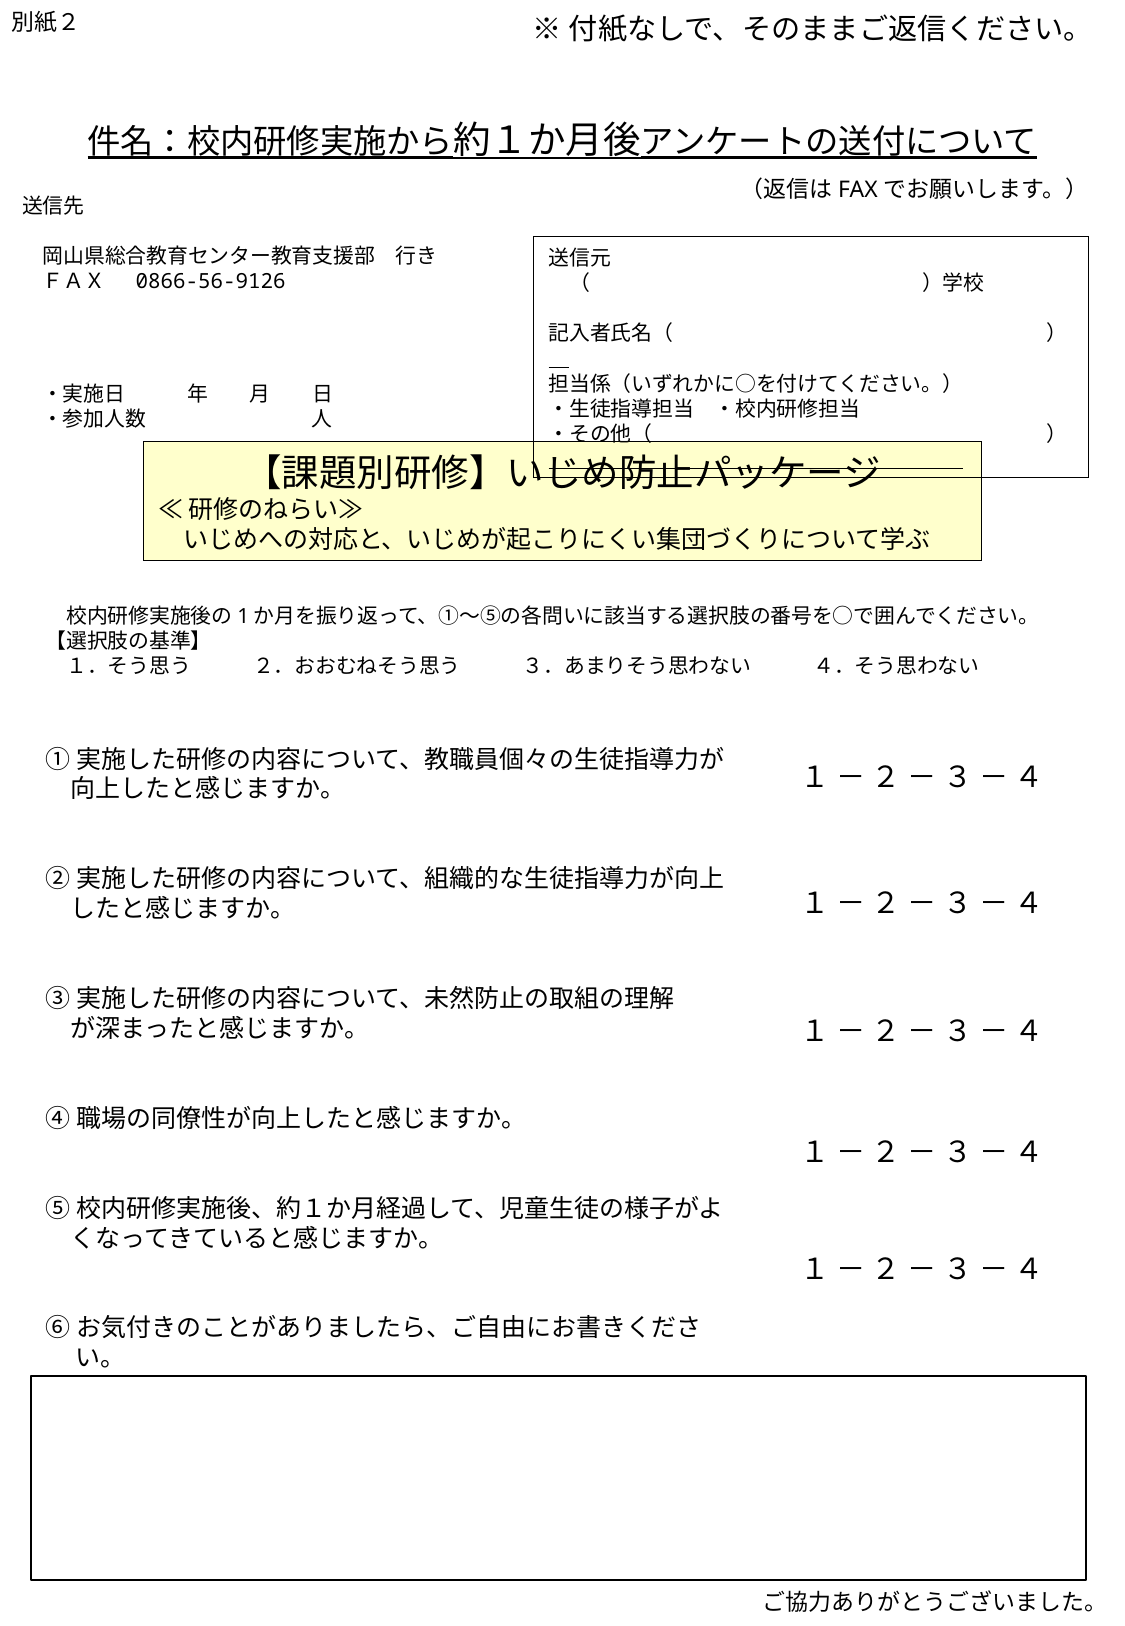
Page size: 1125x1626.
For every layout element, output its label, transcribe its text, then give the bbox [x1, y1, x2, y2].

text_box 送信元 （ ）学校 記入者氏名（ ） 担当係（いずれかに○を付けてください。） ・生徒指導担当 ・校内研修担当 ・その他（ ） [533, 236, 1089, 478]
text_box ①実施した研修の内容について、教職員個々の生徒指導力が 向上したと感じますか。 ②実施した研修の内容について、組織的な生徒指導力が向上 したと感じますか。 ③実施した研修の内容について、未然防止の取組の理解 が深まったと感じますか。 ④職場の同僚性が向上したと感じますか。 ⑤校内研修実施後、約１か月経過して、児童生徒の様子がよ くなってきていると感じますか。 ⑥お気付きのことがありましたら、ご自由にお書きください。 [30, 735, 740, 1373]
text_box 送信先 岡山県総合教育センター教育支援部 行き ＦＡＸ 0866-56-9126 [7, 185, 610, 301]
text_box １ － ２ － ３ － ４ [785, 876, 1101, 927]
text_box 件名：校内研修実施から約１か月後アンケートの送付について [10, 108, 1115, 169]
text_box １ － ２ － ３ － ４ [785, 1004, 1101, 1055]
text_box ご協力ありがとうございました。 [724, 1579, 1125, 1623]
text_box ・実施日 年 月 日 ・参加人数 人 [25, 373, 373, 437]
text_box （返信はFAXでお願いします。） [725, 167, 1104, 210]
text_box [29, 1373, 1088, 1582]
text_box 別紙２ [0, 0, 96, 43]
text_box 【課題別研修】いじめ防止パッケージ ≪研修のねらい≫ いじめへの対応と、いじめが起こりにくい集団づくりについて学ぶ [143, 441, 982, 561]
text_box 校内研修実施後の1か月を振り返って、①～⑤の各問いに該当する選択肢の番号を○で囲んでください。 【選択肢の基準】 １．そう思う ２．おおむねそう思う ３．あまりそう思わない ４．そう思わない [30, 594, 1035, 685]
text_box ※付紙なしで、そのままご返信ください。 [517, 2, 1108, 53]
text_box １ － ２ － ３ － ４ [785, 751, 1101, 801]
text_box １ － ２ － ３ － ４ [785, 1125, 1101, 1176]
text_box １ － ２ － ３ － ４ [785, 1242, 1101, 1293]
